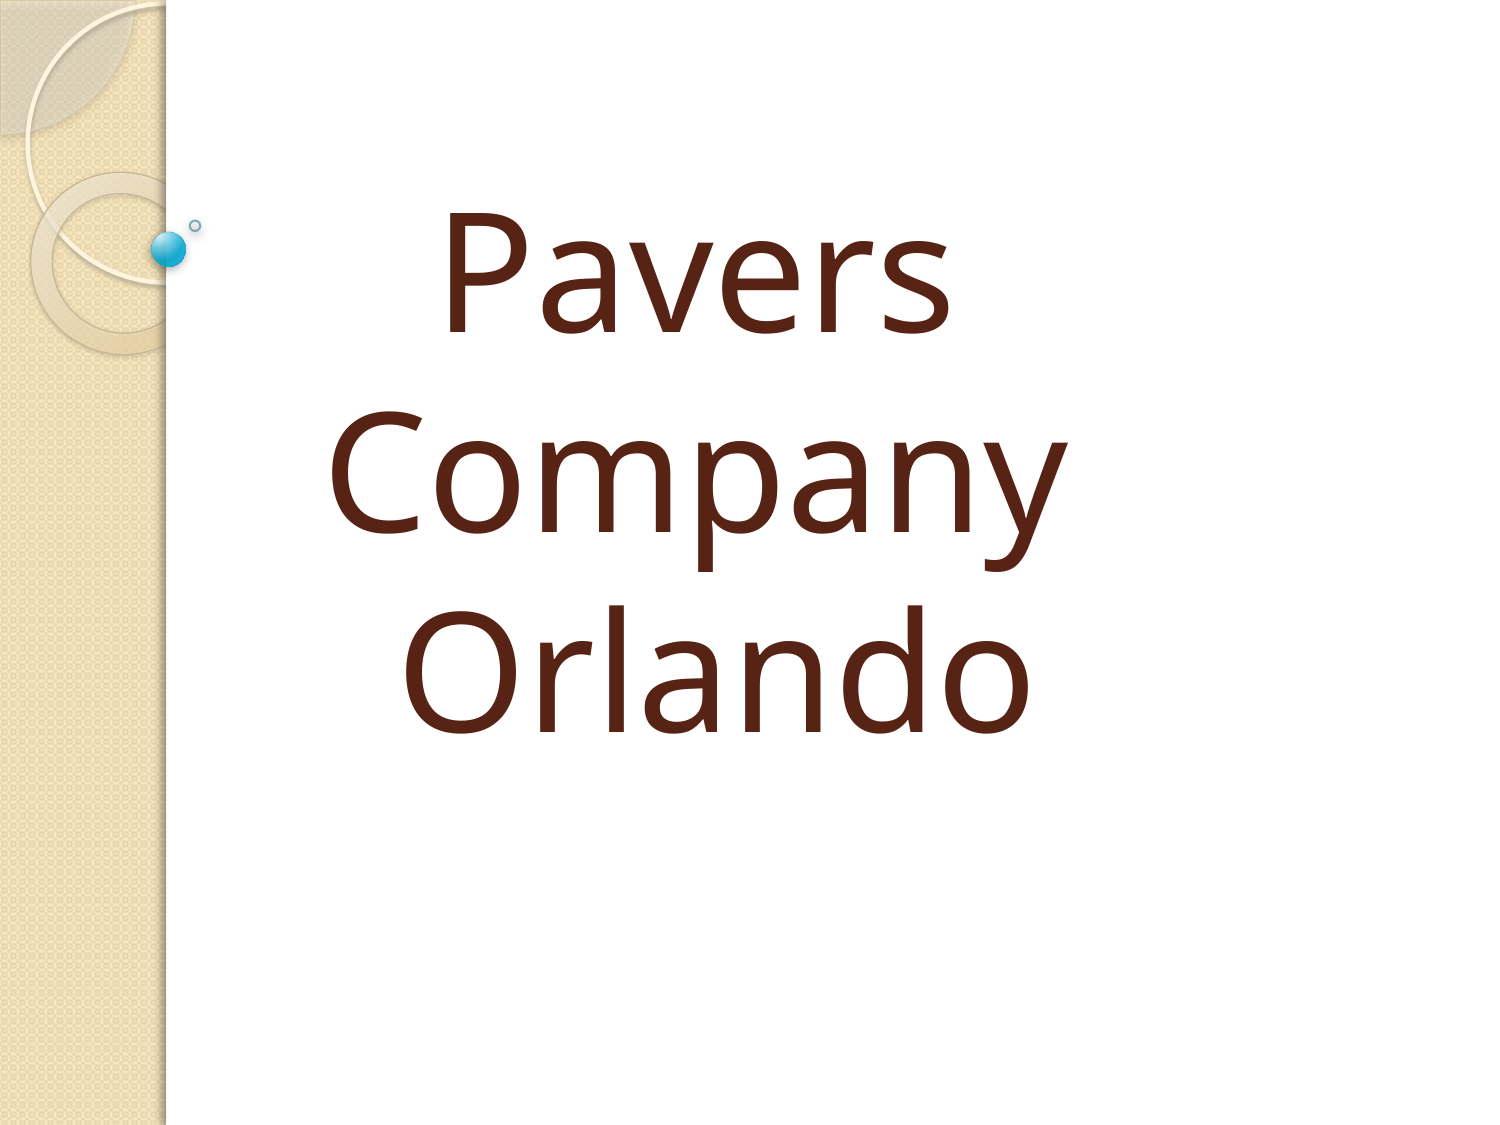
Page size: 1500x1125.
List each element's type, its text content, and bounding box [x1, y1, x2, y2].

title Pavers Company Orlando [46, 222, 1388, 774]
